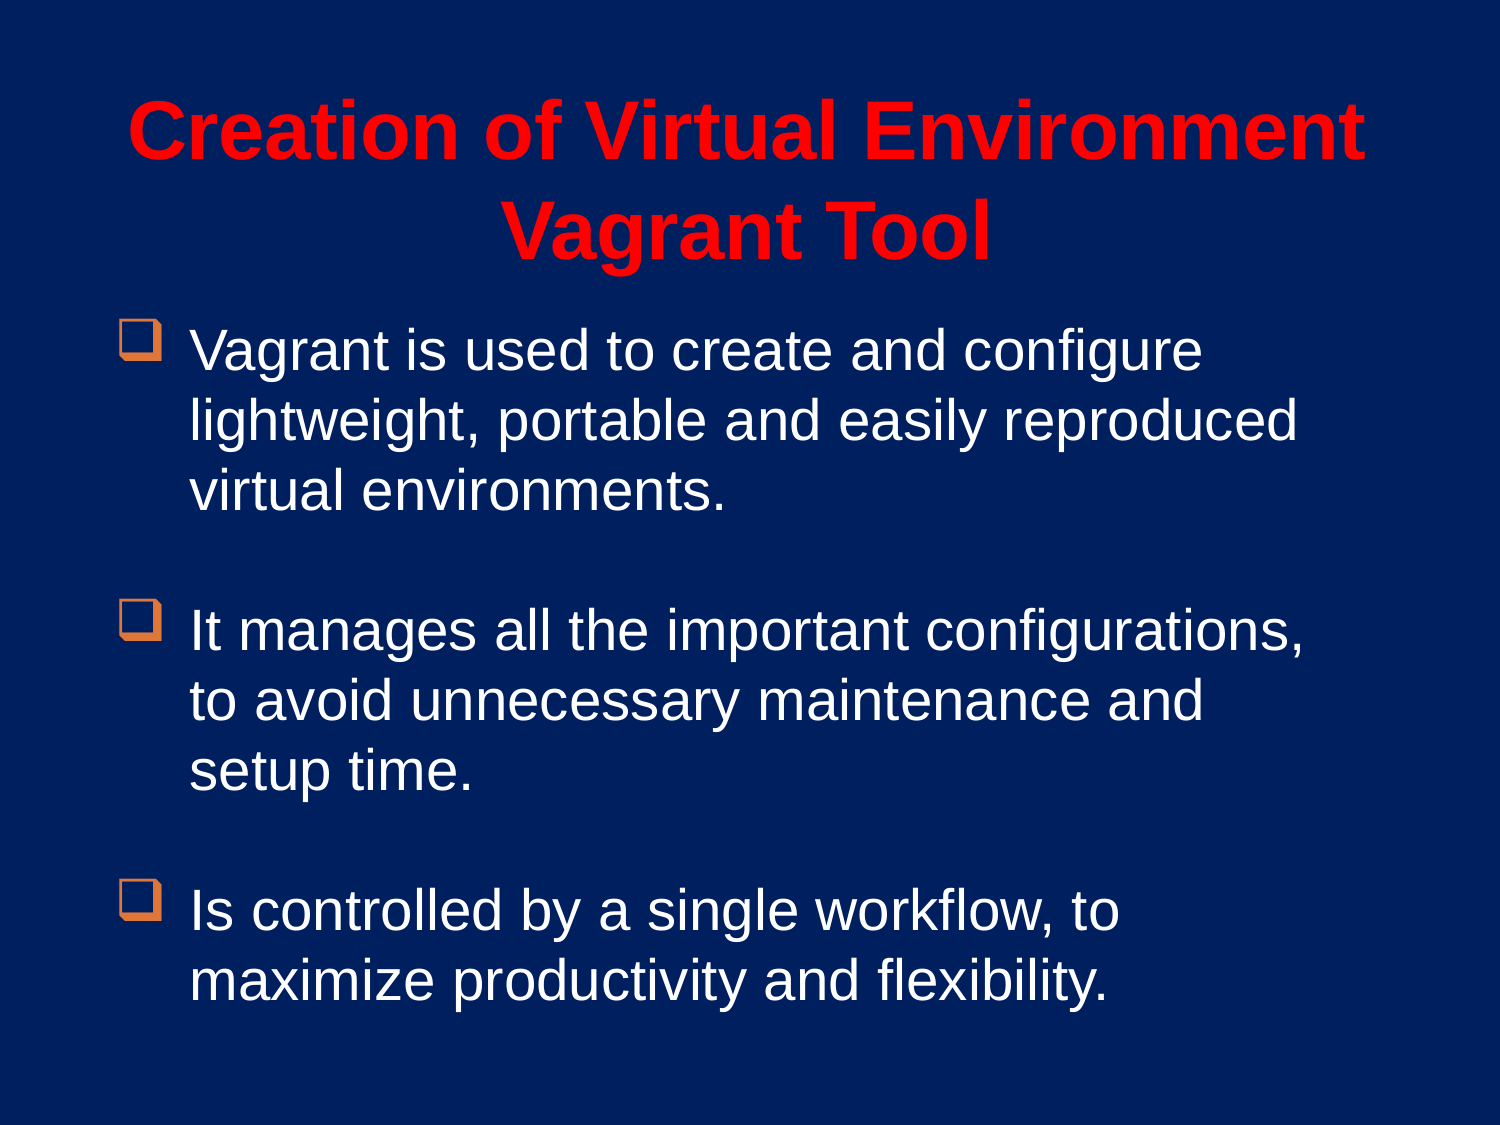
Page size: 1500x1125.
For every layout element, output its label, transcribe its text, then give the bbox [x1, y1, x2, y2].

text_box Vagrant is used to create and configure lightweight, portable and easily reproduced virtual environments. It manages all the important configurations, to avoid unnecessary maintenance and setup time. Is controlled by a single workflow, to maximize productivity and flexibility. [112, 312, 1463, 1013]
text_box Creation of Virtual Environment Vagrant Tool [99, 75, 1392, 276]
